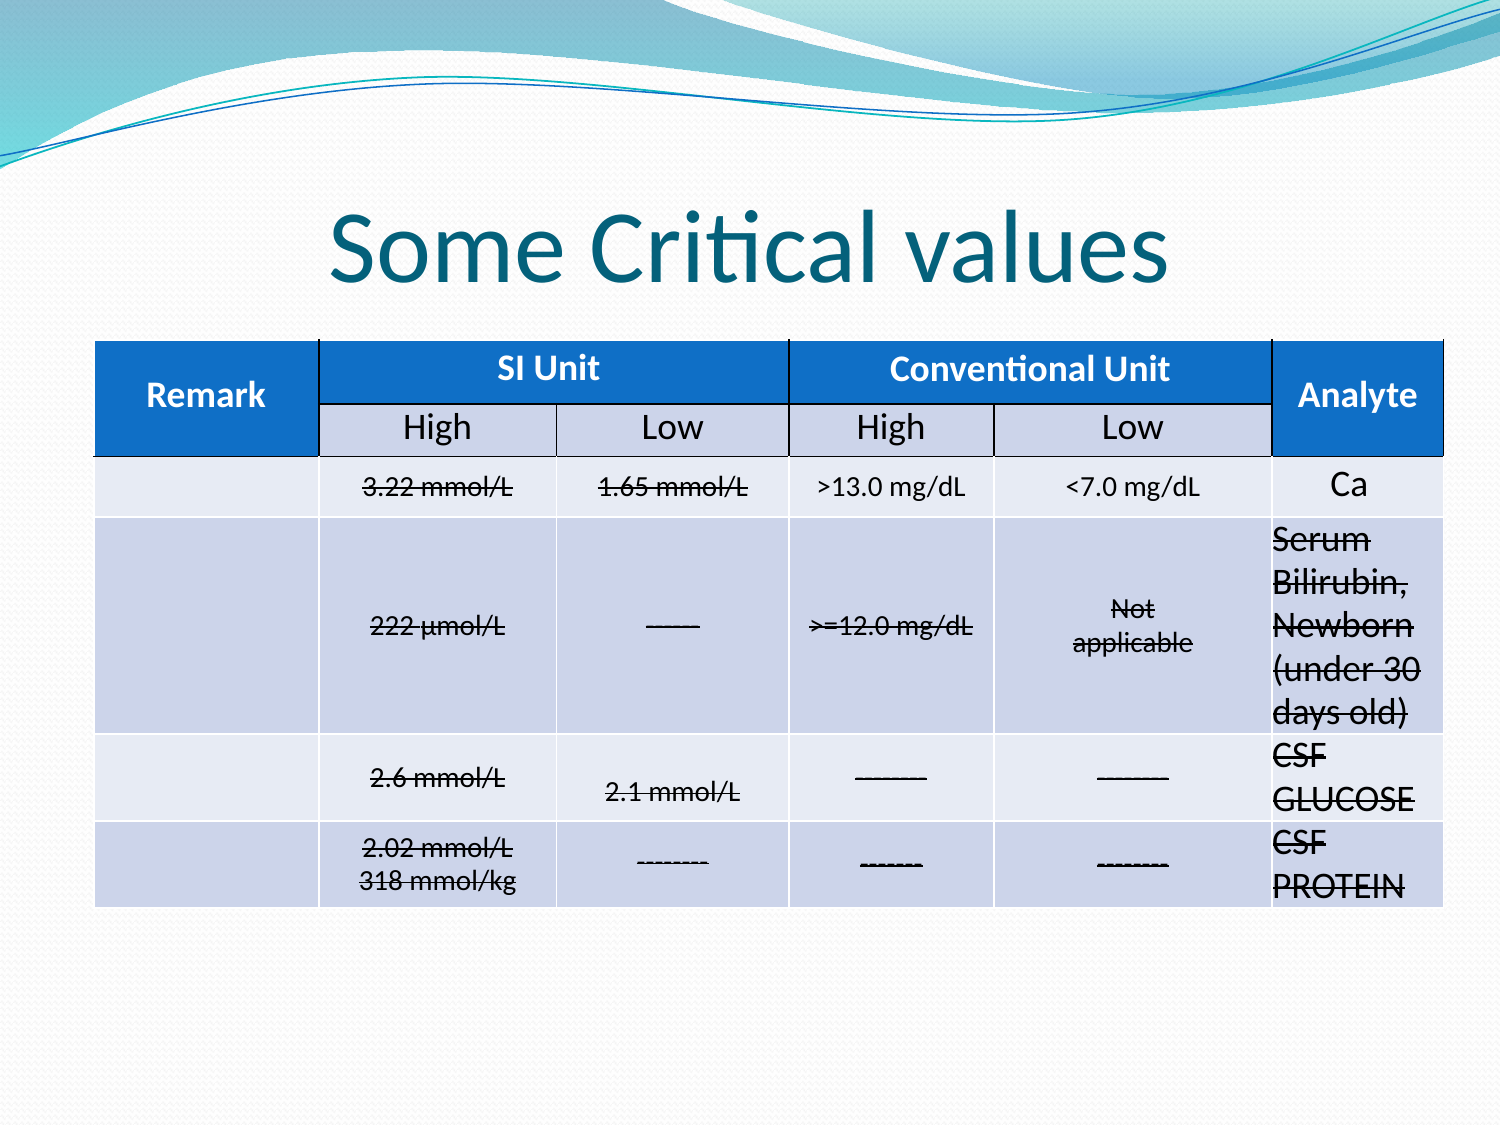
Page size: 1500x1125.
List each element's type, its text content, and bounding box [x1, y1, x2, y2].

table_cell Not applicable [995, 518, 1271, 733]
table_cell 3.22 mmol/L [320, 457, 556, 516]
table_cell >13.0 mg/dL [790, 457, 993, 516]
table_cell >=12.0 mg/dL [790, 518, 993, 733]
title Some Critical values [75, 115, 1425, 303]
table_cell [95, 518, 318, 733]
table_cell ------- [790, 822, 993, 907]
table_cell -------- [790, 735, 993, 820]
table_cell 222 µmol/L [320, 518, 556, 733]
table_cell 2.1 mmol/L [557, 735, 788, 820]
table_cell [95, 735, 318, 820]
table_cell [95, 457, 318, 516]
table_cell 2.02 mmol/L 318 mmol/kg [320, 822, 556, 907]
table_cell <7.0 mg/dL [995, 457, 1271, 516]
table_header Conventional Unit [790, 341, 1271, 403]
table_cell -------- [995, 822, 1271, 907]
table_cell Low [995, 405, 1271, 456]
table_cell Serum Bilirubin, Newborn (under 30 days old) [1273, 518, 1443, 733]
table_cell 1.65 mmol/L [557, 457, 788, 516]
table_cell [95, 822, 318, 907]
table_cell CSF PROTEIN [1273, 822, 1443, 907]
table_cell High [790, 405, 993, 456]
table_cell -------- [995, 735, 1271, 820]
table_cell ------ [557, 518, 788, 733]
table_header SI Unit [320, 341, 788, 403]
table_cell Low [557, 405, 788, 456]
table_cell High [320, 405, 556, 456]
table_cell Ca [1273, 457, 1443, 516]
table_cell CSF GLUCOSE [1273, 735, 1443, 820]
table_header Analyte [1273, 341, 1443, 456]
table_header Remark [95, 341, 318, 456]
table_cell -------- [557, 822, 788, 907]
table_cell 2.6 mmol/L [320, 735, 556, 820]
